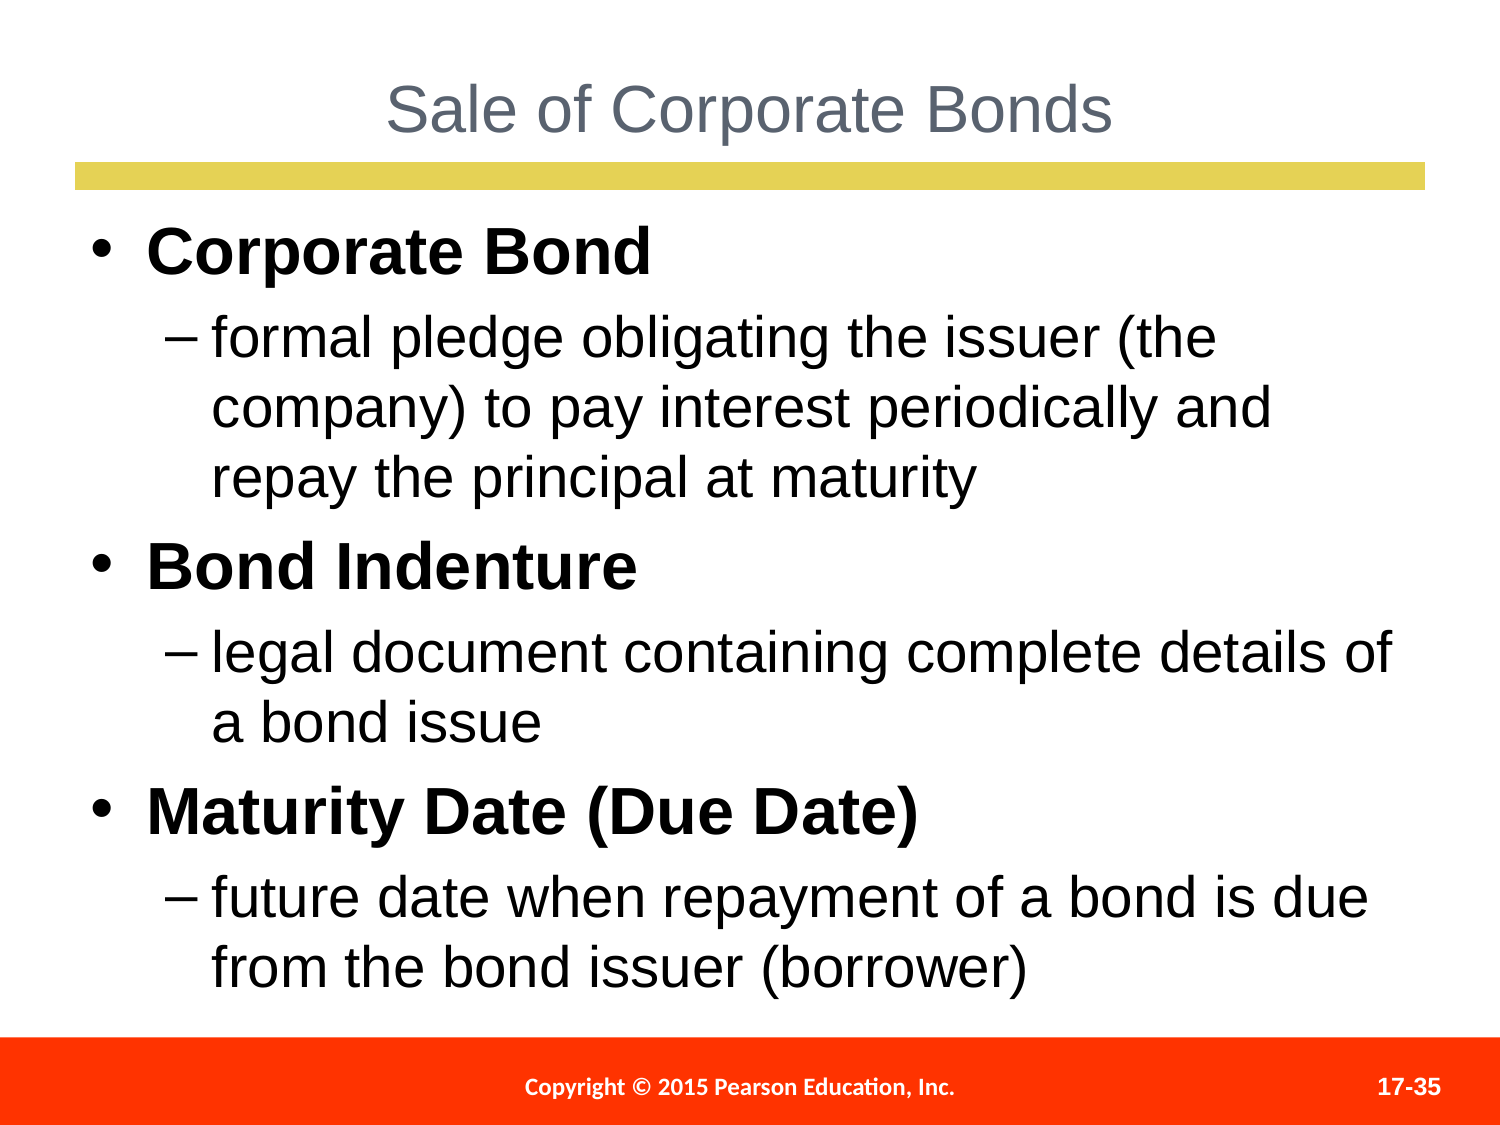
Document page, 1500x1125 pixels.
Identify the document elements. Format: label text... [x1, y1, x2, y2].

list Corporate Bond formal pledge obligating the issuer (the company) to pay interest periodically and repay the principal at maturity Bond Indenture legal document containing complete details of a bond issue Maturity Date (Due Date) future date when repayment of a bond is due from the bond issuer (borrower) [74, 199, 1426, 1006]
title Sale of Corporate Bonds [74, 12, 1426, 199]
